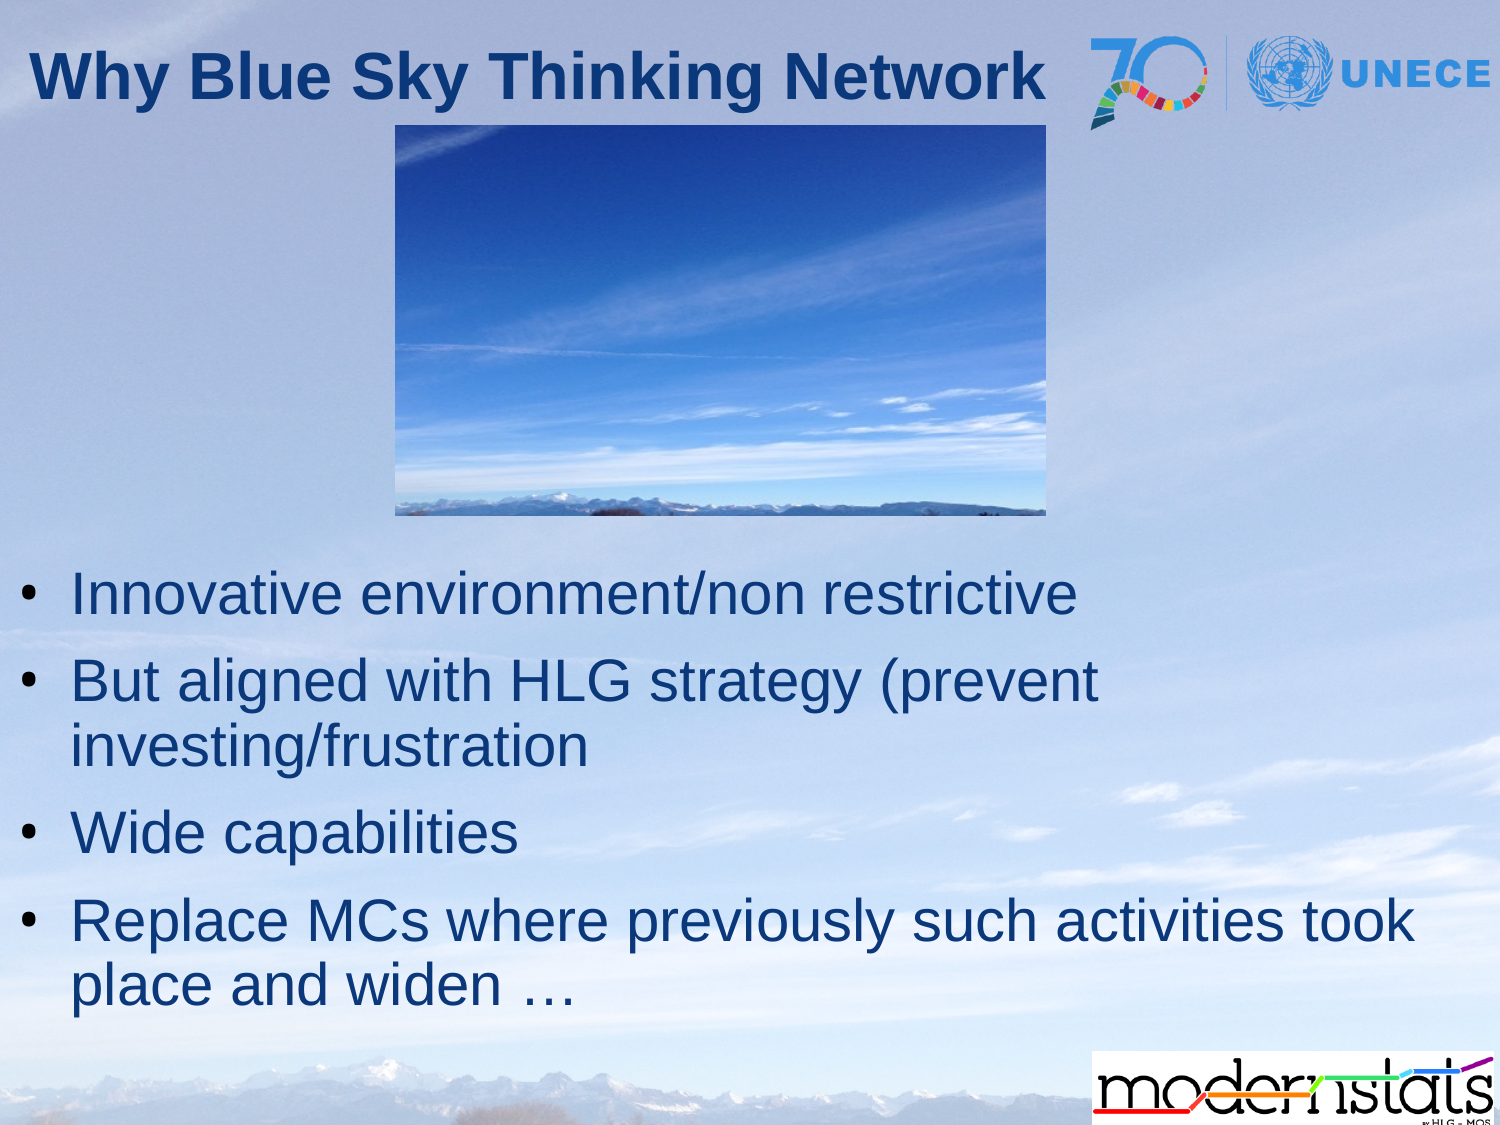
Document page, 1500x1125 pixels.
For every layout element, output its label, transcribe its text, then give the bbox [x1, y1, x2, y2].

picture [1068, 30, 1500, 133]
title Why Blue Sky Thinking Network [29, 19, 1282, 114]
picture [395, 125, 1046, 516]
list Innovative environment/non restrictive But aligned with HLG strategy (prevent investing/frustration Wide capabilities Replace MCs where previously such activities took place and widen … [17, 562, 1459, 1024]
picture [1092, 1051, 1494, 1125]
